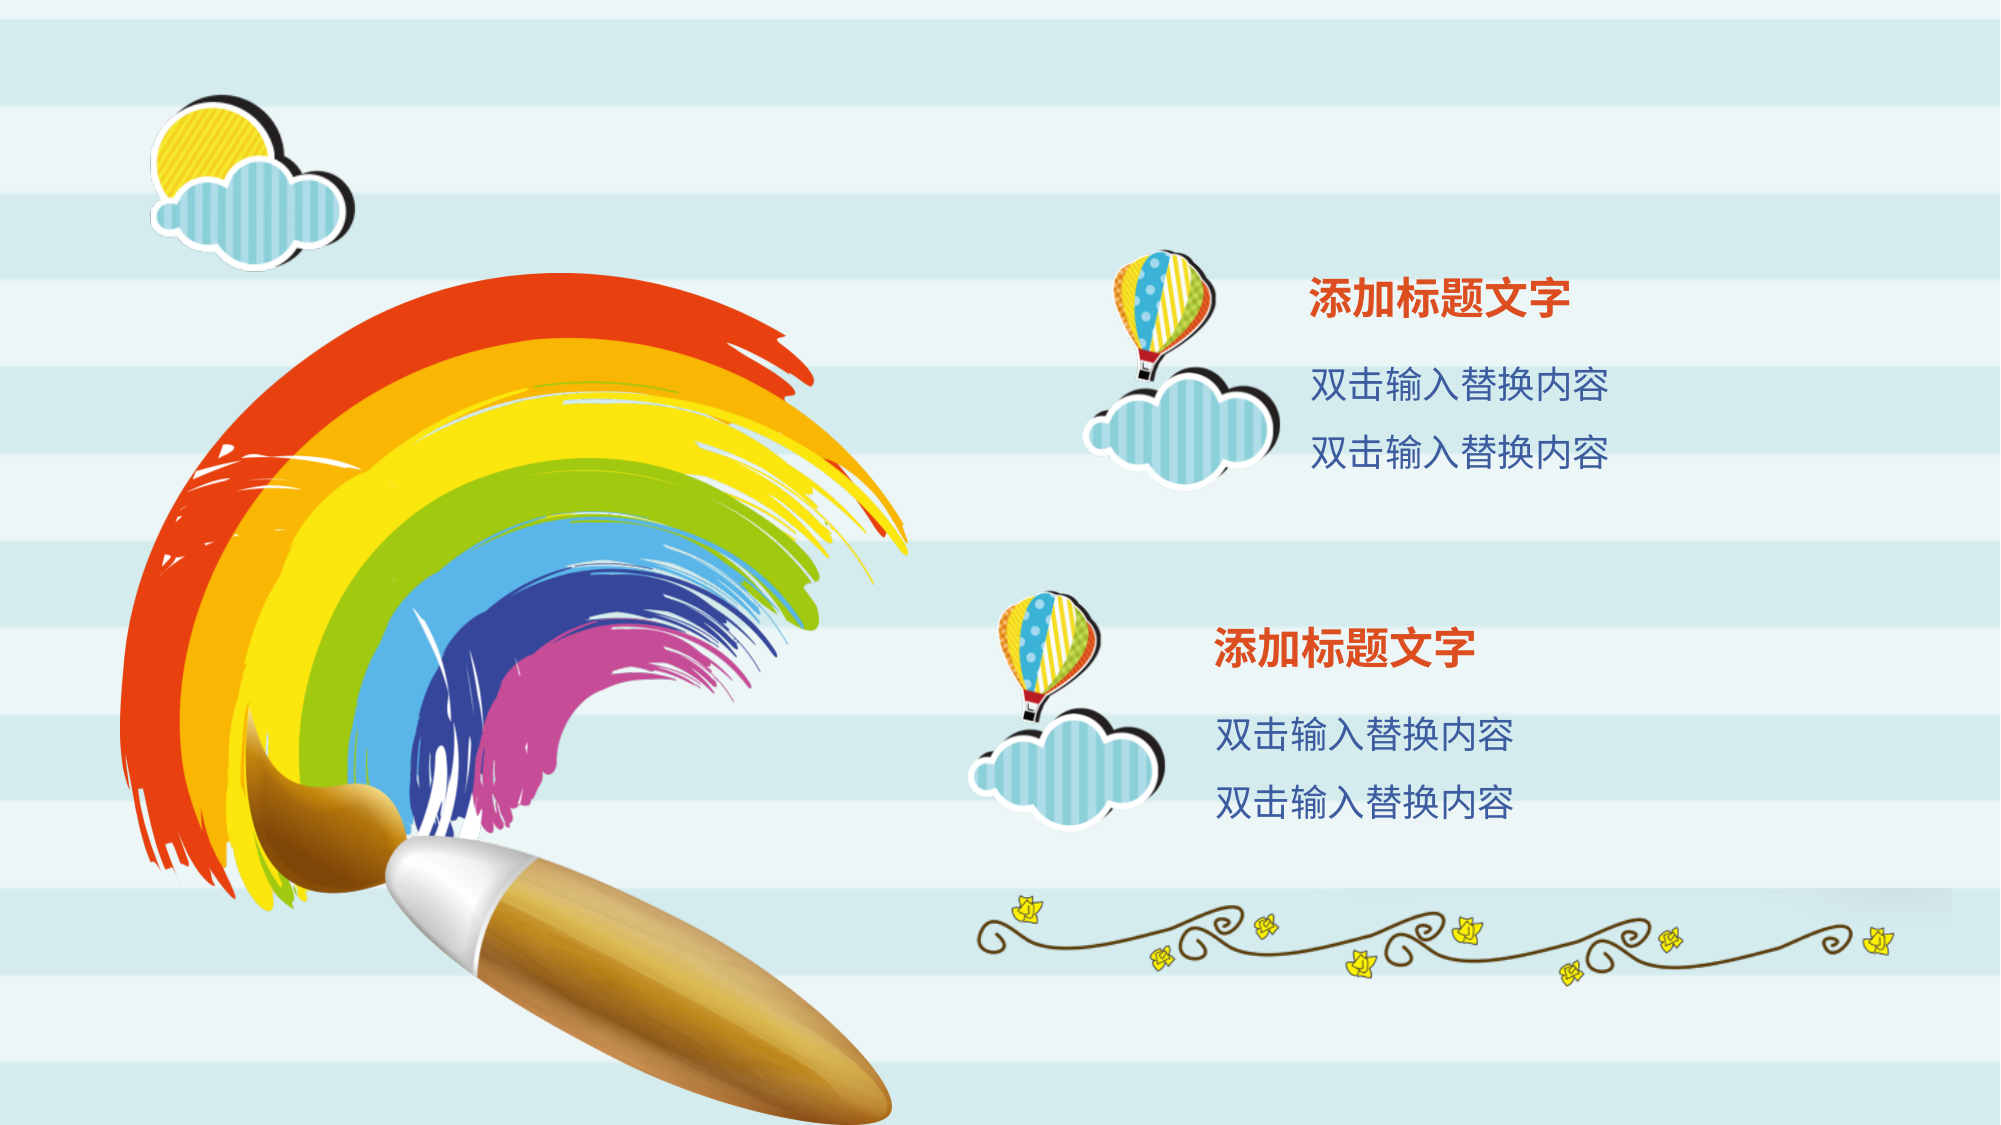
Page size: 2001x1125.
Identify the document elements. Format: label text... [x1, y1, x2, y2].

text_box 添加标题文字 [1199, 613, 1666, 681]
text_box 双击输入替换内容 双击输入替换内容 [1314, 331, 1861, 482]
text_box 添加标题文字 [1314, 263, 1761, 331]
picture [0, 0, 2001, 1125]
text_box 双击输入替换内容 双击输入替换内容 [1200, 681, 1766, 832]
